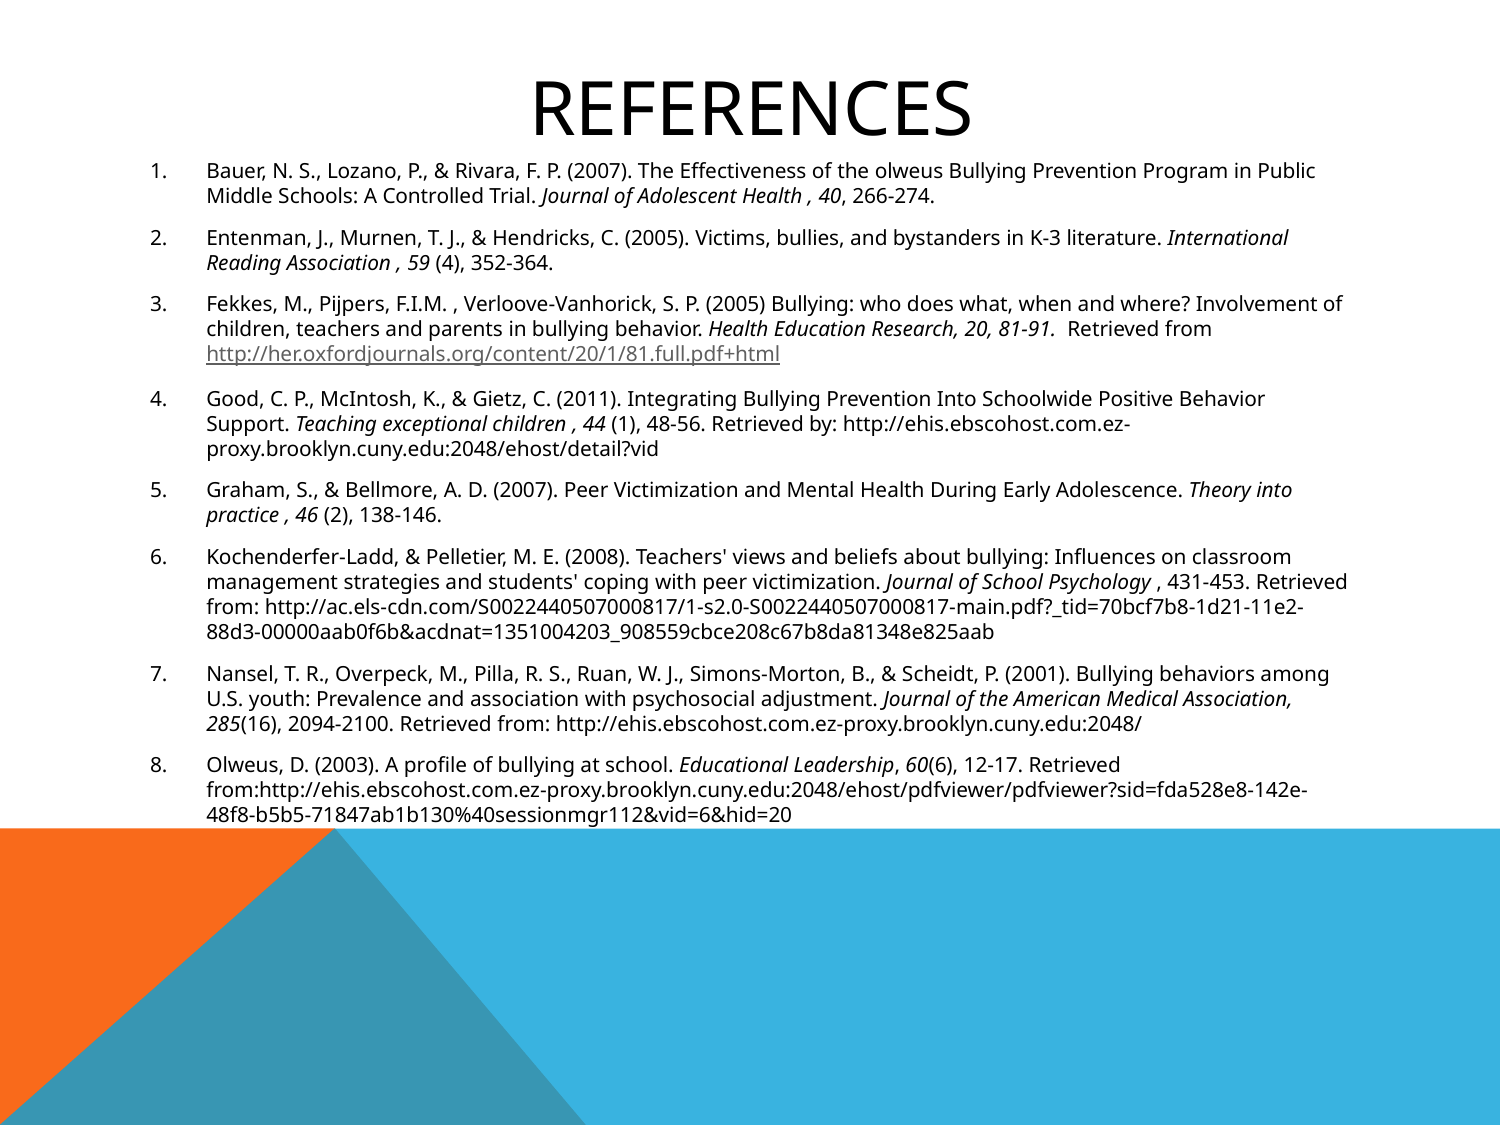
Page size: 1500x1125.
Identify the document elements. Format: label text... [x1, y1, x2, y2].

list Bauer, N. S., Lozano, P., & Rivara, F. P. (2007). The Effectiveness of the olweus Bullying Prevention Program in Public Middle Schools: A Controlled Trial. Journal of Adolescent Health , 40, 266-274. Entenman, J., Murnen, T. J., & Hendricks, C. (2005). Victims, bullies, and bystanders in K-3 literature. International Reading Association , 59 (4), 352-364. Fekkes, M., Pijpers, F.I.M. , Verloove-Vanhorick, S. P. (2005) Bullying: who does what, when and where? Involvement of children, teachers and parents in bullying behavior. Health Education Research, 20, 81-91. Retrieved from http://her.oxfordjournals.org/content/20/1/81.full.pdf+html Good, C. P., McIntosh, K., & Gietz, C. (2011). Integrating Bullying Prevention Into Schoolwide Positive Behavior Support. Teaching exceptional children , 44 (1), 48-56. Retrieved by: http://ehis.ebscohost.com.ez-proxy.brooklyn.cuny.edu:2048/ehost/detail?vid Graham, S., & Bellmore, A. D. (2007). Peer Victimization and Mental Health During Early Adolescence. Theory into practice , 46 (2), 138-146. Kochenderfer-Ladd, & Pelletier, M. E. (2008). Teachers' views and beliefs about bullying: Influences on classroom management strategies and students' coping with peer victimization. Journal of School Psychology , 431-453. Retrieved from: http://ac.els-cdn.com/S0022440507000817/1-s2.0-S0022440507000817-main.pdf?_tid=70bcf7b8-1d21-11e2-88d3-00000aab0f6b&acdnat=1351004203_908559cbce208c67b8da81348e825aab Nansel, T. R., Overpeck, M., Pilla, R. S., Ruan, W. J., Simons-Morton, B., & Scheidt, P. (2001). Bullying behaviors among U.S. youth: Prevalence and association with psychosocial adjustment. Journal of the American Medical Association, 285(16), 2094-2100. Retrieved from: http://ehis.ebscohost.com.ez-proxy.brooklyn.cuny.edu:2048/ Olweus, D. (2003). A profile of bullying at school. Educational Leadership, 60(6), 12-17. Retrieved from:http://ehis.ebscohost.com.ez-proxy.brooklyn.cuny.edu:2048/ehost/pdfviewer/pdfviewer?sid=fda528e8-142e-48f8-b5b5-71847ab1b130%40sessionmgr112&vid=6&hid=20 [135, 149, 1369, 838]
title references [135, 60, 1369, 149]
